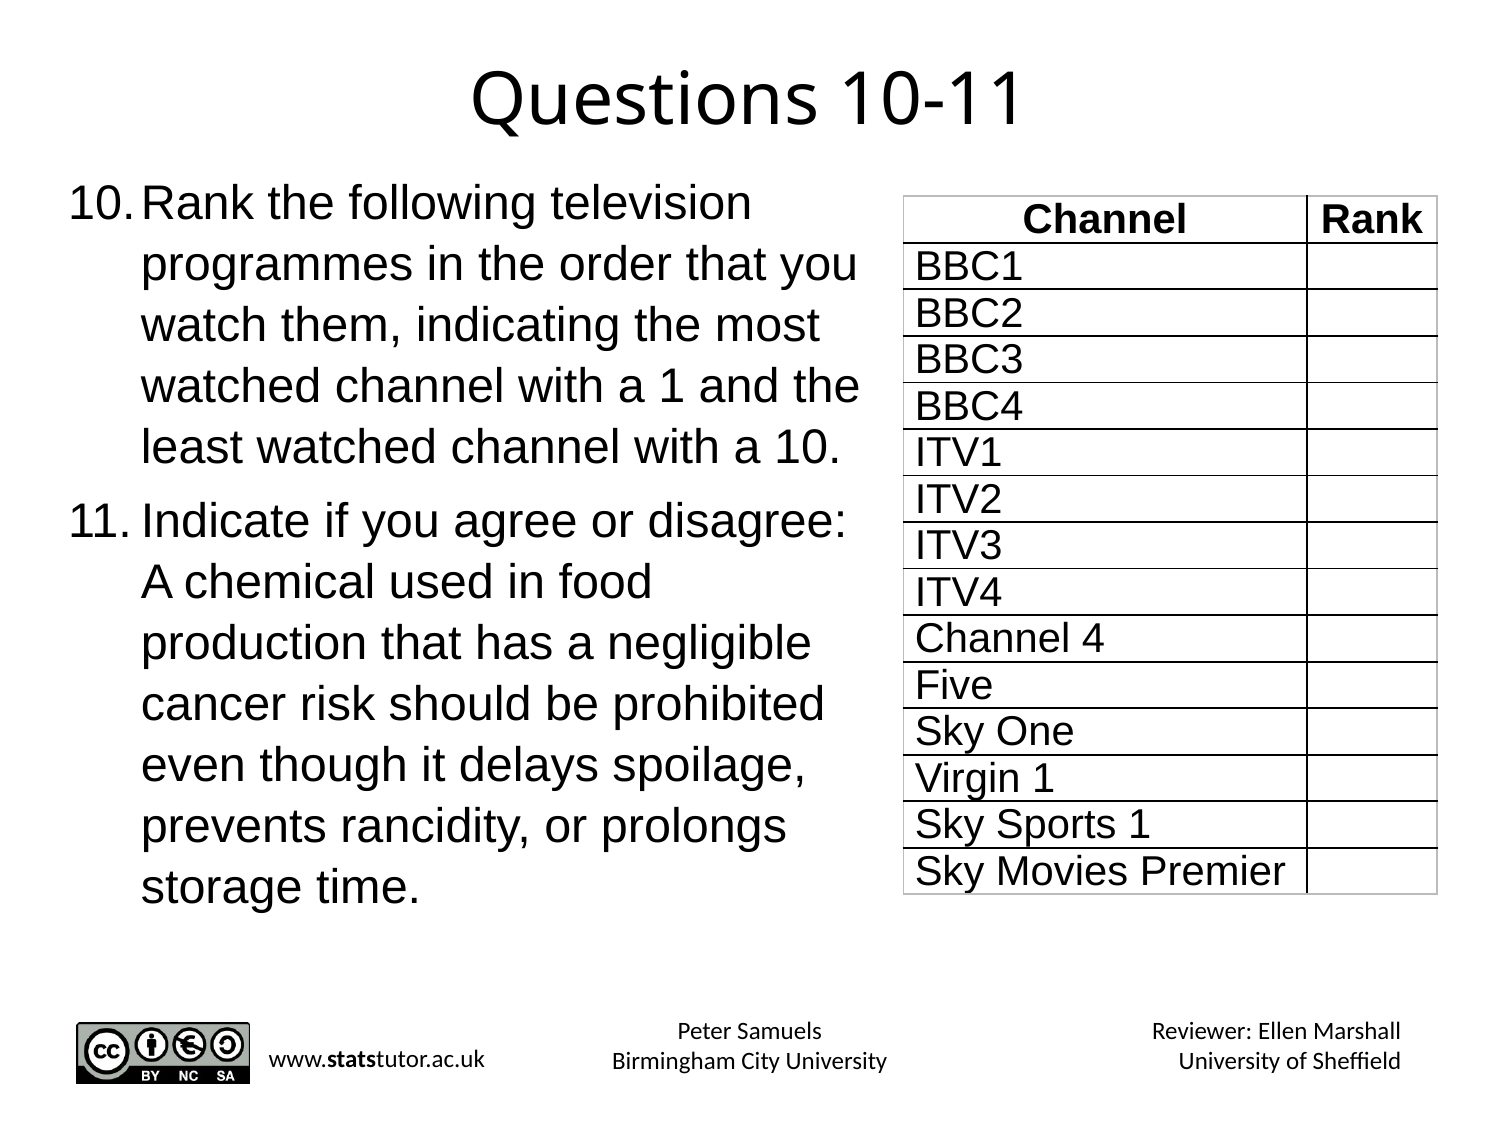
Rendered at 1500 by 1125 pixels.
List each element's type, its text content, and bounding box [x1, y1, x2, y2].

table_cell [1308, 709, 1436, 754]
table_cell [1308, 616, 1436, 661]
table_header Rank [1308, 197, 1436, 242]
table_cell BBC2 [904, 290, 1306, 335]
table_cell [1308, 569, 1436, 614]
table_cell BBC4 [904, 383, 1306, 428]
table_cell [1308, 476, 1436, 521]
table_cell [1308, 337, 1436, 382]
title Questions 10-11 [75, 42, 1425, 147]
table_cell ITV4 [904, 569, 1306, 614]
table_cell [1308, 290, 1436, 335]
table_cell Sky Movies Premier [904, 849, 1306, 893]
table_cell [1308, 849, 1436, 893]
table_cell ITV3 [904, 523, 1306, 568]
text_box Reviewer: Ellen Marshall University of Sheffield [1038, 1007, 1417, 1083]
table_cell [1308, 244, 1436, 288]
table_cell Channel 4 [904, 616, 1306, 661]
table_cell Virgin 1 [904, 756, 1306, 800]
list Rank the following television programmes in the order that you watch them, indicating the most watched channel with a 1 and the least watched channel with a 10. Indicate if you agree or disagree: A chemical used in food production that has a negligible cancer risk should be prohibited even though it delays spoilage, prevents rancidity, or prolongs storage time. [53, 160, 880, 965]
table_cell BBC3 [904, 337, 1306, 382]
table_cell [1308, 663, 1436, 707]
table_header Channel [904, 197, 1306, 242]
table_cell [1308, 383, 1436, 428]
table_cell ITV2 [904, 476, 1306, 521]
picture [76, 1022, 251, 1084]
table_cell BBC1 [904, 244, 1306, 288]
table_cell ITV1 [904, 430, 1306, 475]
text_box www.statstutor.ac.uk [254, 1035, 526, 1080]
table_cell [1308, 802, 1436, 847]
table_cell Five [904, 663, 1306, 707]
table_cell Sky Sports 1 [904, 802, 1306, 847]
text_box Peter Samuels Birmingham City University [549, 1007, 951, 1083]
table_cell [1308, 756, 1436, 800]
table_cell [1308, 523, 1436, 568]
table_cell Sky One [904, 709, 1306, 754]
table_cell [1308, 430, 1436, 475]
